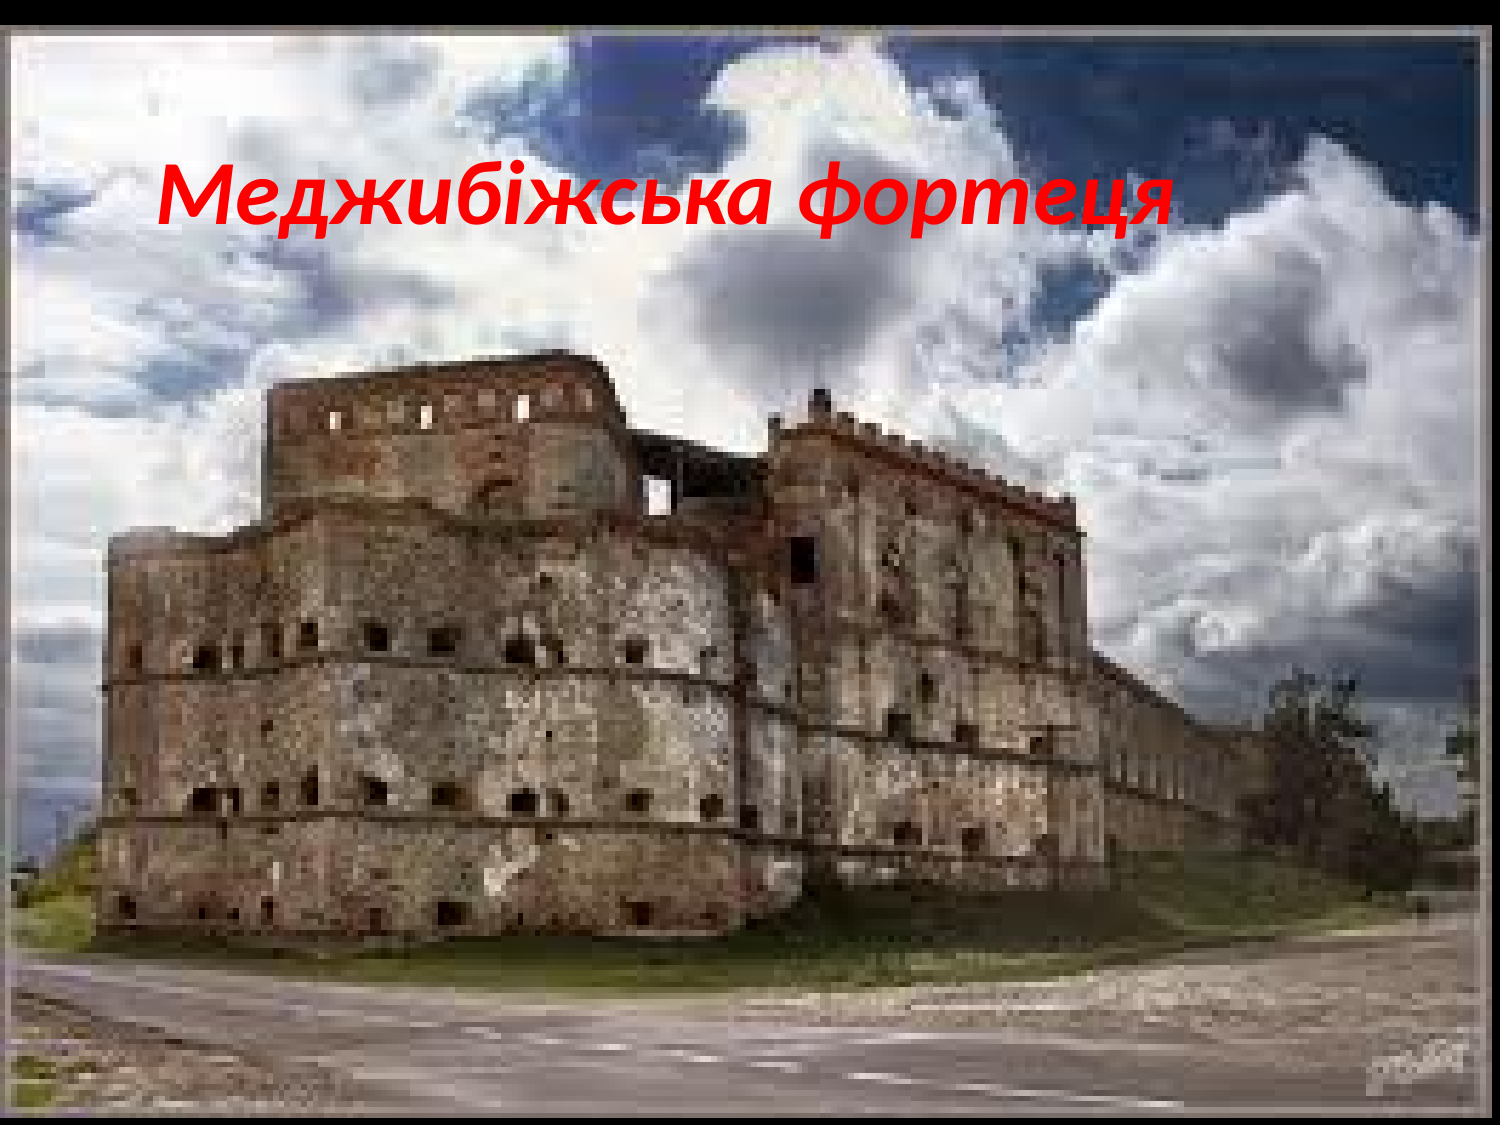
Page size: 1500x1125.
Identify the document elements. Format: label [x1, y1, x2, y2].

list [0, 24, 1493, 1119]
